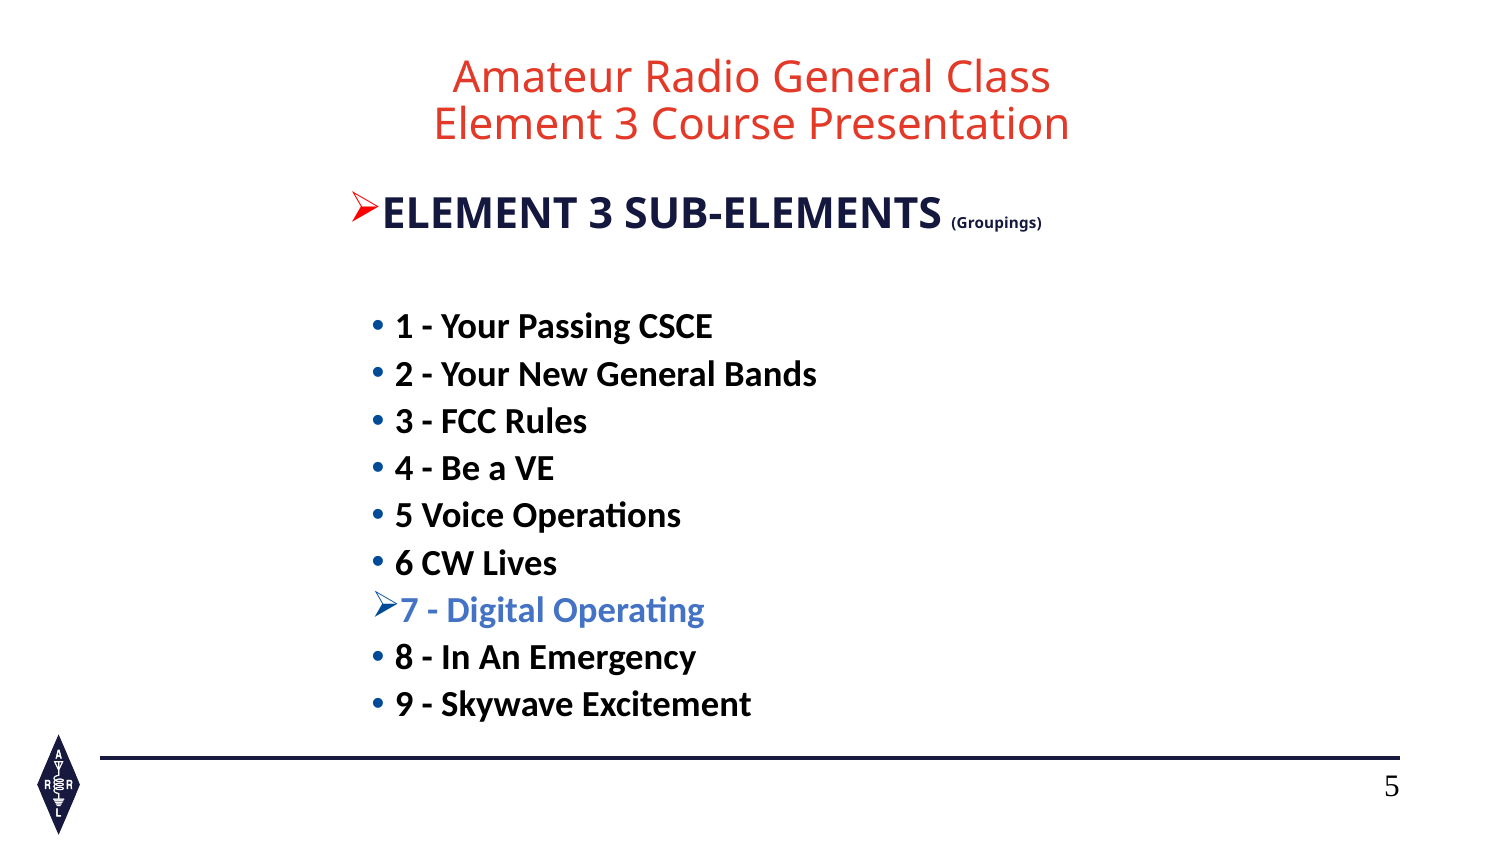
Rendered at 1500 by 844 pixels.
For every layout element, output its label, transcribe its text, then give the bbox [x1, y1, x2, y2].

slide_number 5 [1302, 761, 1400, 807]
title Amateur Radio General Class Element 3 Course Presentation [220, 48, 1284, 156]
picture [37, 734, 80, 835]
list ELEMENT 3 SUB-ELEMENTS (Groupings) 1 - Your Passing CSCE 2 - Your New General Bands 3 - FCC Rules 4 - Be a VE 5 Voice Operations 6 CW Lives 7 - Digital Operating 8 - In An Emergency 9 - Skywave Excitement [348, 185, 1183, 734]
